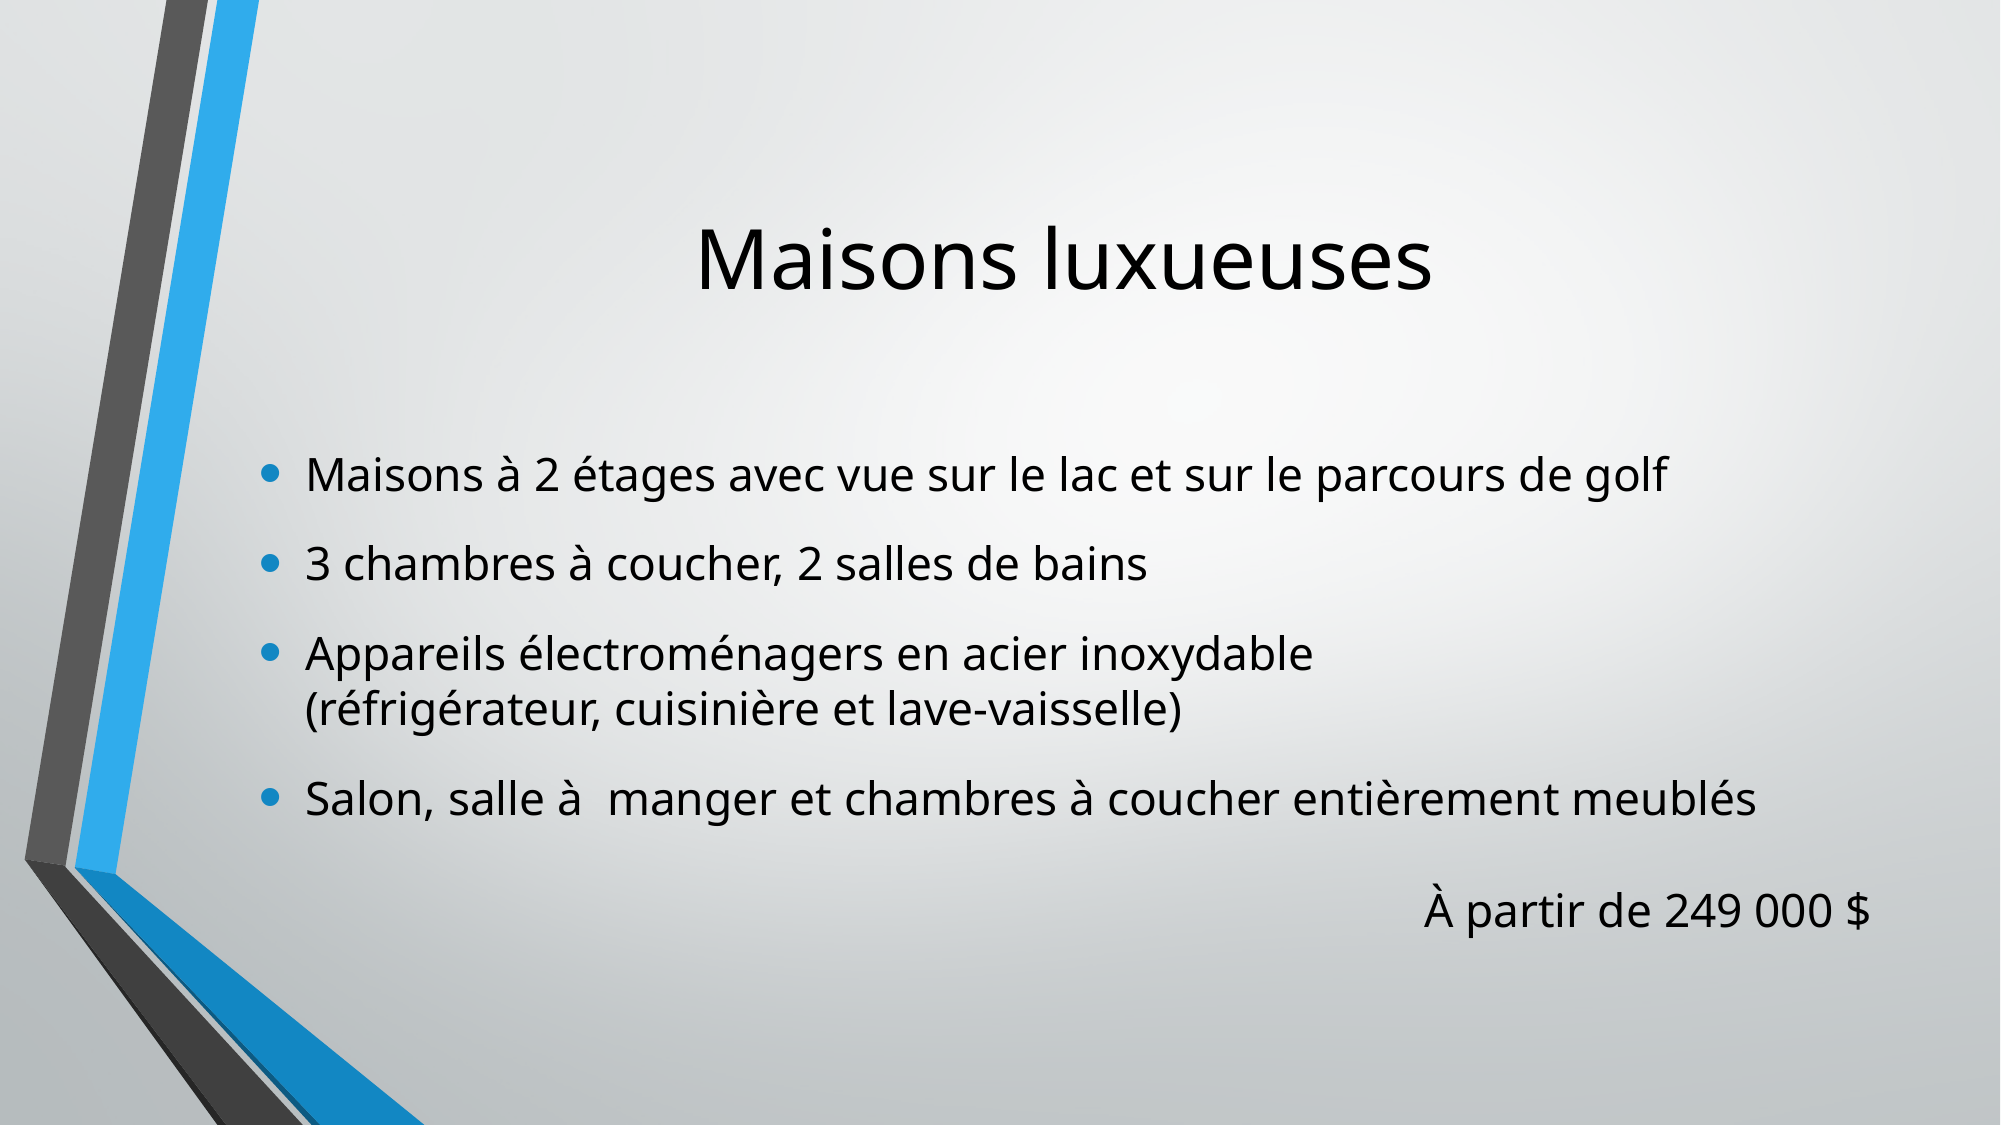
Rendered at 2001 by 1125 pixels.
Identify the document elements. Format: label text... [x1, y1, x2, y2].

title Maisons luxueuses [243, 112, 1887, 400]
list Maisons à 2 étages avec vue sur le lac et sur le parcours de golf 3 chambres à coucher, 2 salles de bains Appareils électroménagers en acier inoxydable (réfrigérateur, cuisinière et lave-vaisselle) Salon, salle à manger et chambres à coucher entièrement meublés À partir de 249 000 $ [243, 437, 1887, 950]
